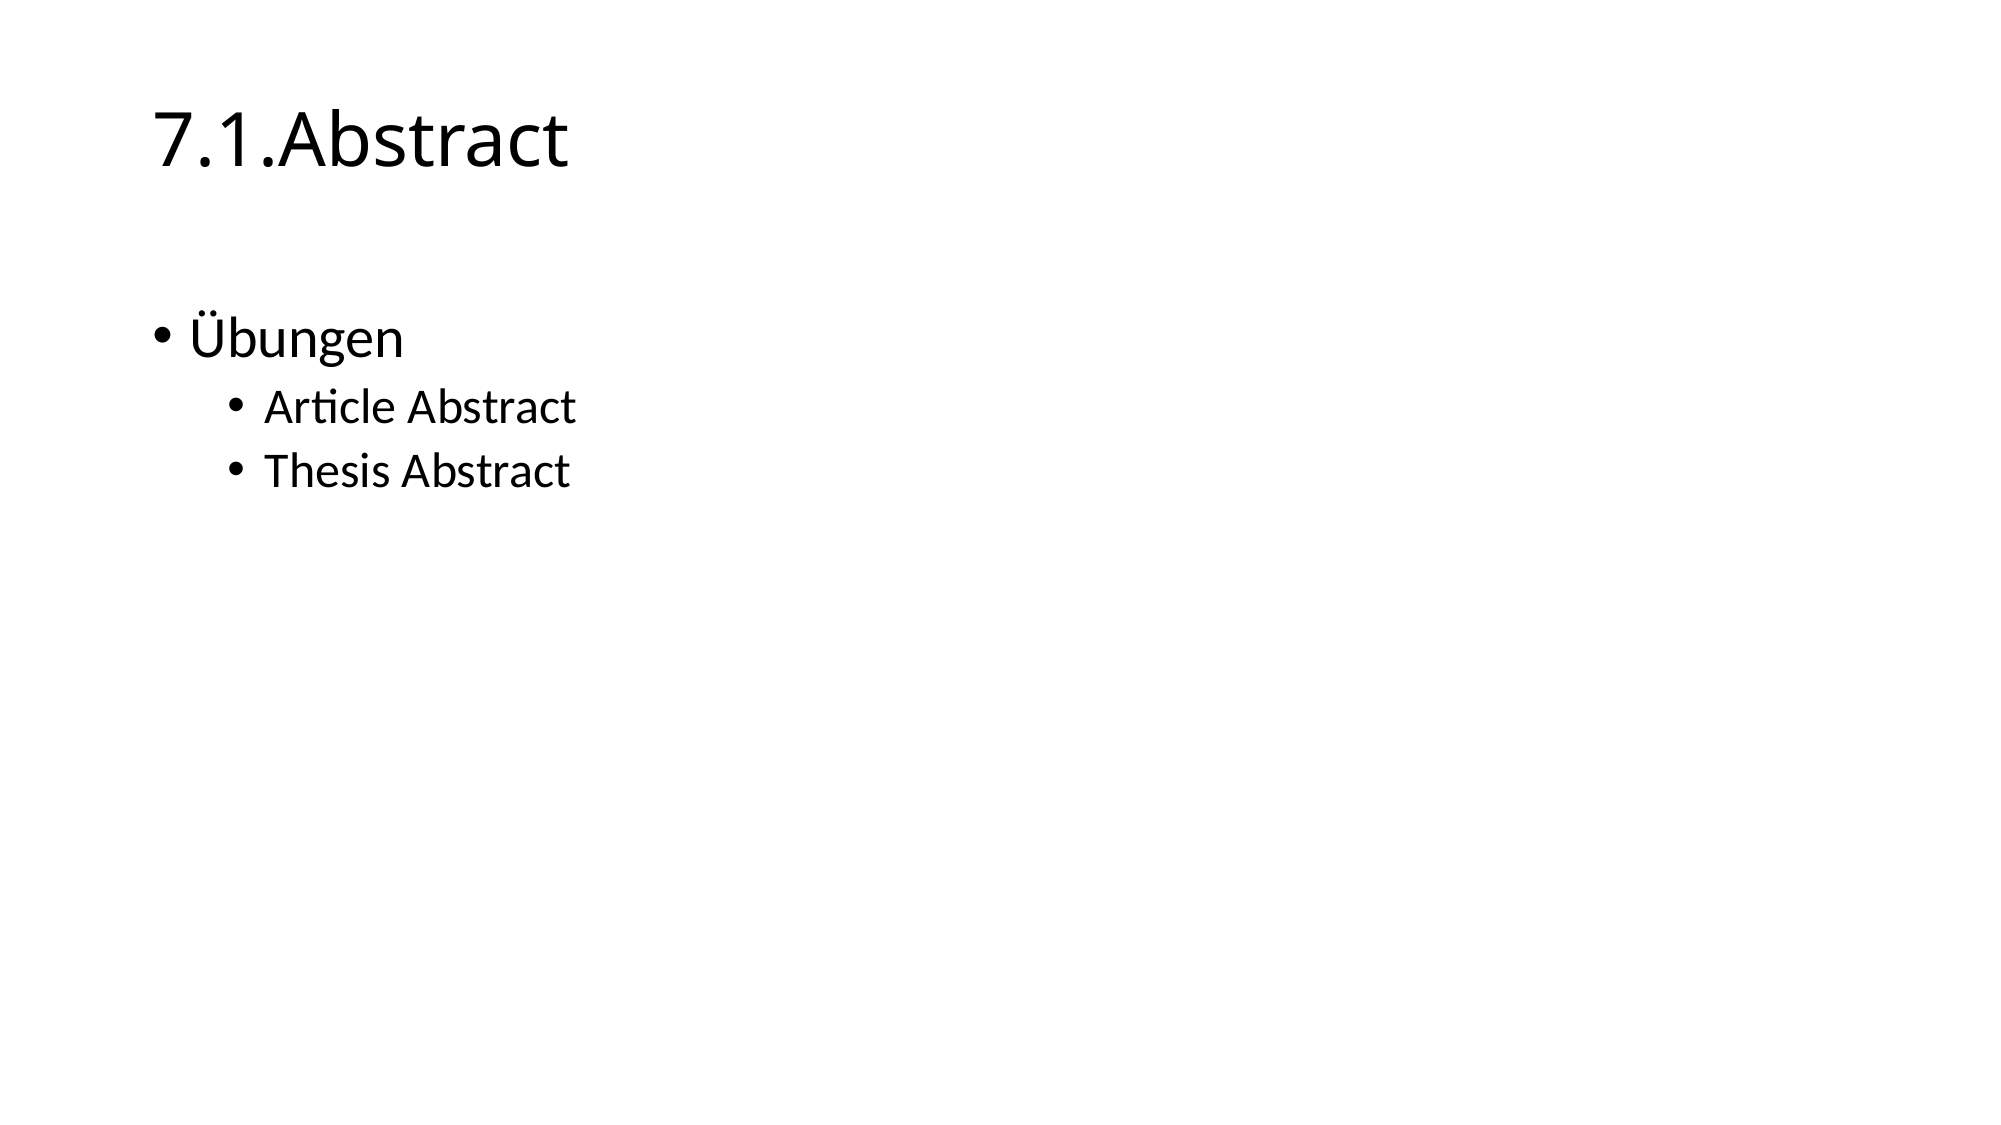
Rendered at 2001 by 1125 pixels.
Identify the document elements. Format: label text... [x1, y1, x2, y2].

title 7.1.Abstract [137, 59, 1863, 225]
list Übungen Article Abstract Thesis Abstract [137, 299, 1863, 1014]
